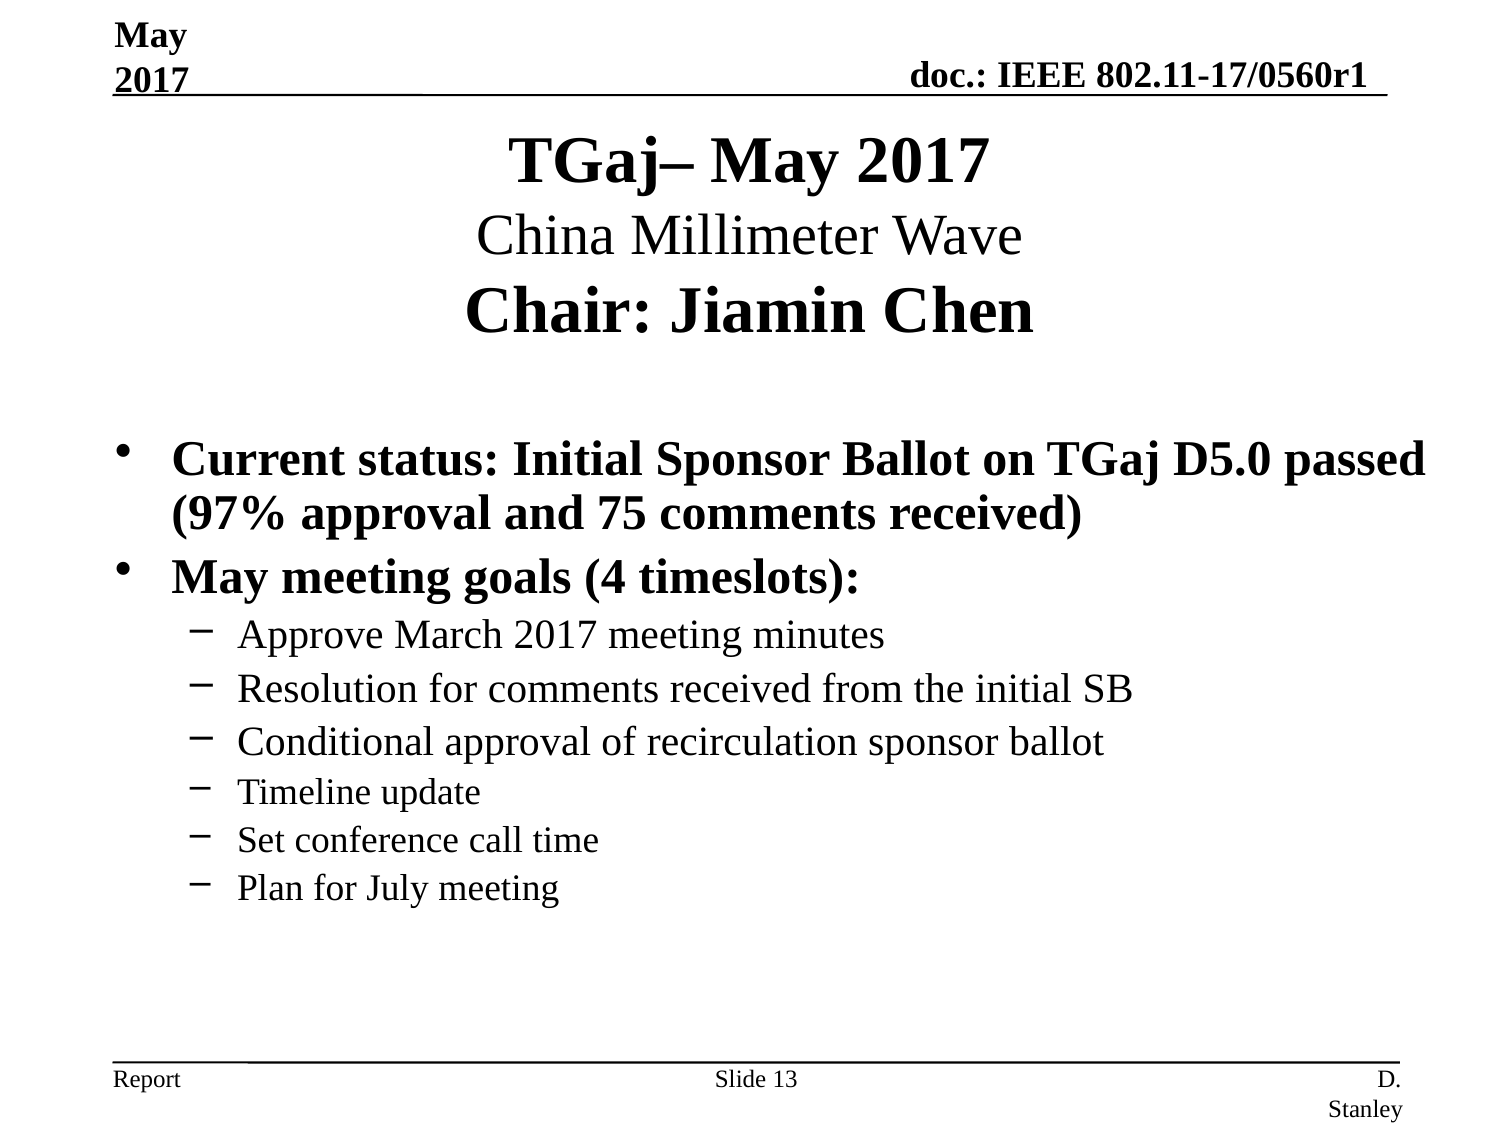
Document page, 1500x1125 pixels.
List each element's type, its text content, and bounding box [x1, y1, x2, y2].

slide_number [114, 54, 269, 100]
list Current status: Initial Sponsor Ballot on TGaj D5.0 passed (97% approval and 75 comments received) May meeting goals (4 timeslots): Approve March 2017 meeting minutes Resolution for comments received from the initial SB Conditional approval of recirculation sponsor ballot Timeline update Set conference call time Plan for July meeting [99, 425, 1450, 1050]
footer D. Stanley, HP Enterprise [1325, 1062, 1402, 1093]
title TGaj– May 2017 China Millimeter Wave Chair: Jiamin Chen [112, 125, 1388, 338]
slide_number Slide 13 [712, 1062, 800, 1093]
